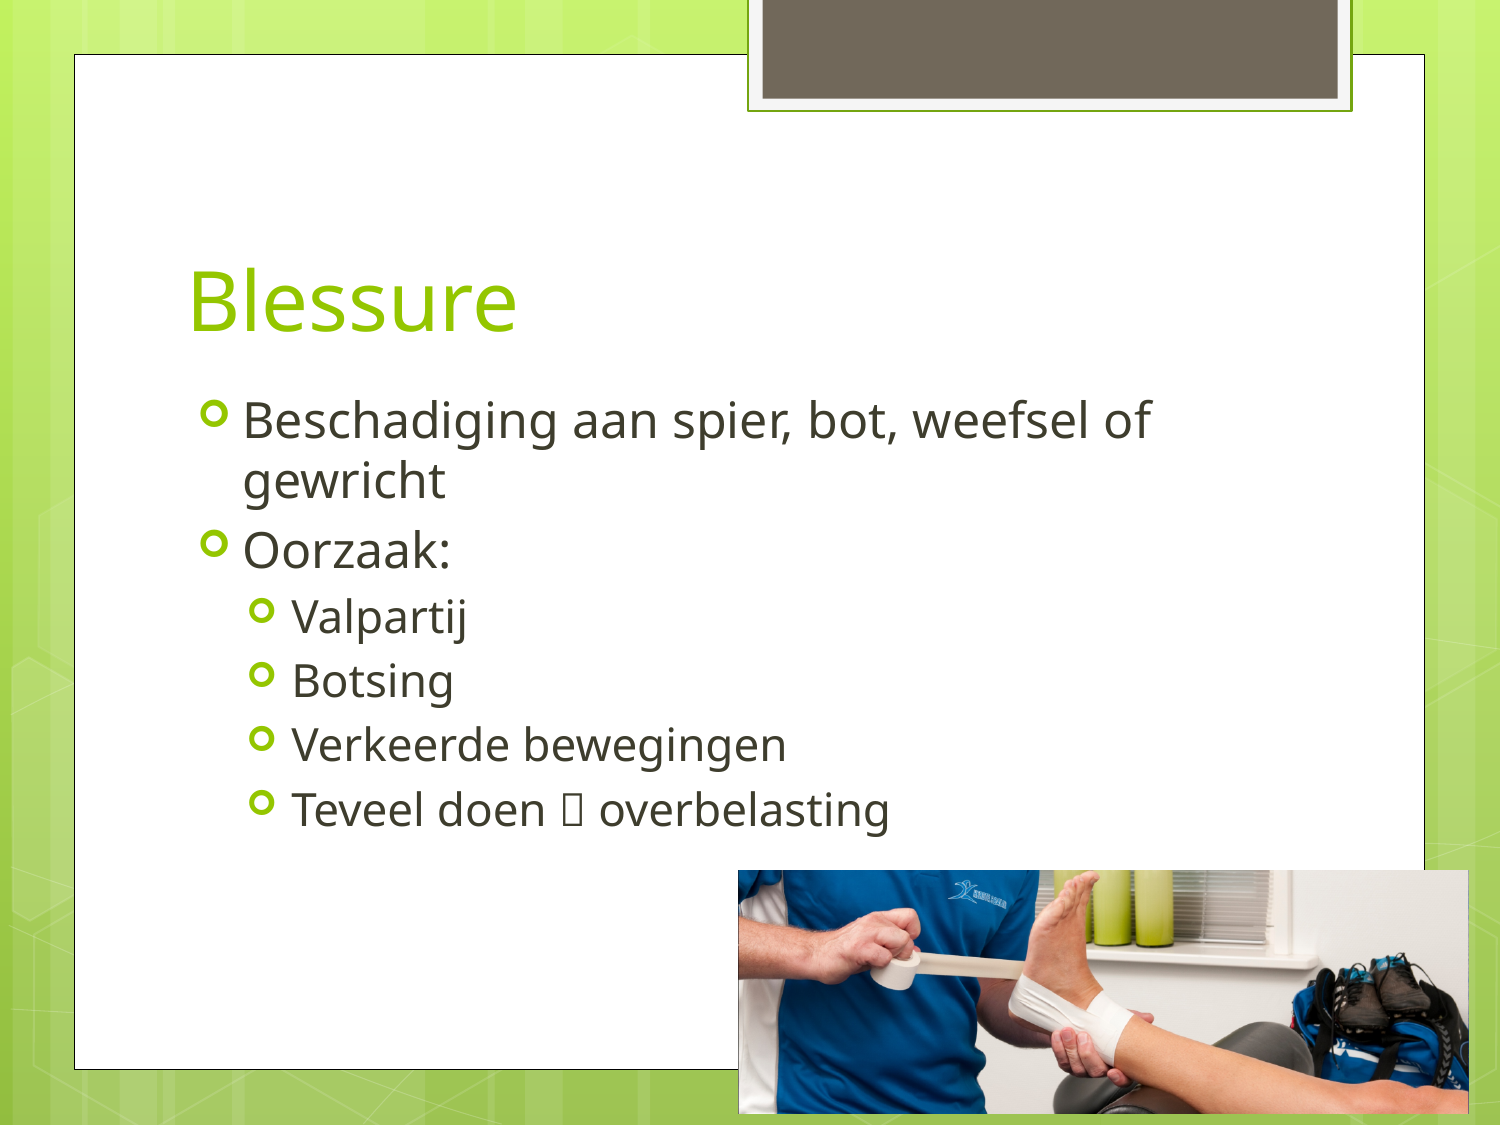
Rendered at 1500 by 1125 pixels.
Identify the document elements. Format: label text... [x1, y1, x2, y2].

list Beschadiging aan spier, bot, weefsel of gewricht Oorzaak: Valpartij Botsing Verkeerde bewegingen Teveel doen  overbelasting [171, 381, 1283, 957]
picture [737, 870, 1470, 1115]
title Blessure [171, 168, 1324, 357]
